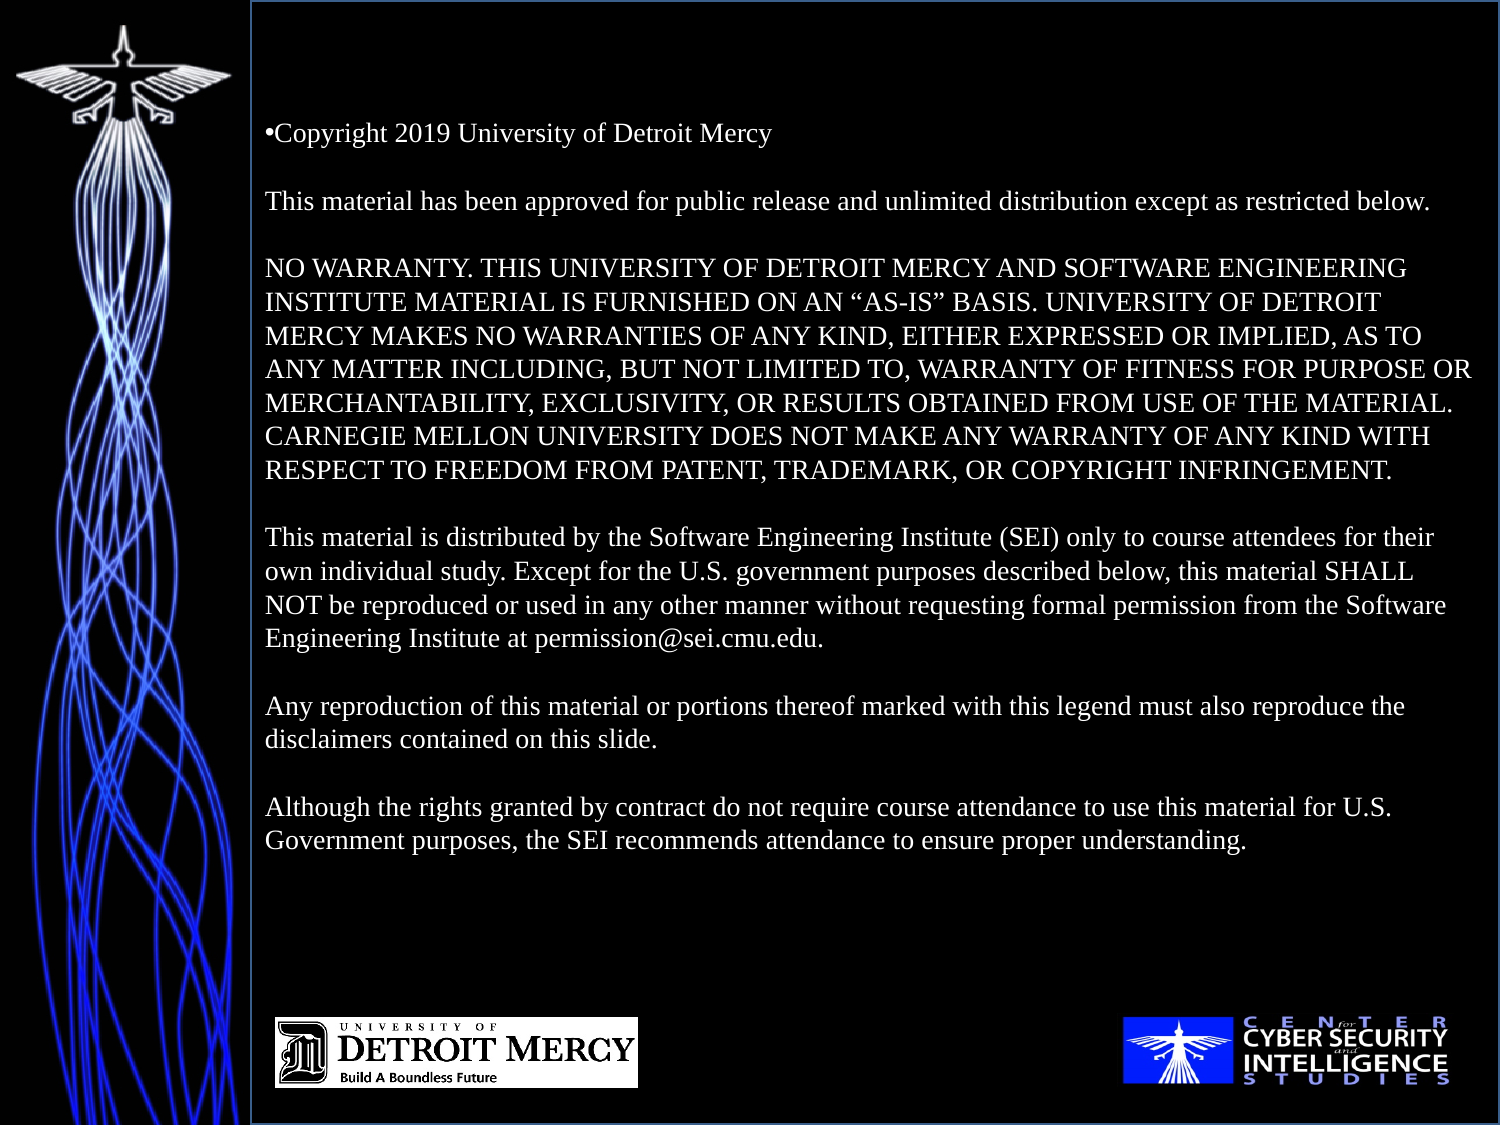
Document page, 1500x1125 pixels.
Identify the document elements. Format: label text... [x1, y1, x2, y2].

picture [1117, 1013, 1455, 1087]
text_box [251, 0, 1500, 1125]
picture [274, 1017, 639, 1088]
picture [0, 0, 251, 1125]
list Copyright 2019 University of Detroit Mercy This material has been approved for public release and unlimited distribution except as restricted below. NO WARRANTY. THIS UNIVERSITY OF DETROIT MERCY AND SOFTWARE ENGINEERING INSTITUTE MATERIAL IS FURNISHED ON AN “AS-IS” BASIS. UNIVERSITY OF DETROIT MERCY MAKES NO WARRANTIES OF ANY KIND, EITHER EXPRESSED OR IMPLIED, AS TO ANY MATTER INCLUDING, BUT NOT LIMITED TO, WARRANTY OF FITNESS FOR PURPOSE OR MERCHANTABILITY, EXCLUSIVITY, OR RESULTS OBTAINED FROM USE OF THE MATERIAL. CARNEGIE MELLON UNIVERSITY DOES NOT MAKE ANY WARRANTY OF ANY KIND WITH RESPECT TO FREEDOM FROM PATENT, TRADEMARK, OR COPYRIGHT INFRINGEMENT. This material is distributed by the Software Engineering Institute (SEI) only to course attendees for their own individual study. Except for the U.S. government purposes described below, this material SHALL NOT be reproduced or used in any other manner without requesting formal permission from the Software Engineering Institute at permission@sei.cmu.edu. Any reproduction of this material or portions thereof marked with this legend must also reproduce the disclaimers contained on this slide. Although the rights granted by contract do not require course attendance to use this material for U.S. Government purposes, the SEI recommends attendance to ensure proper understanding. [254, 107, 1491, 970]
